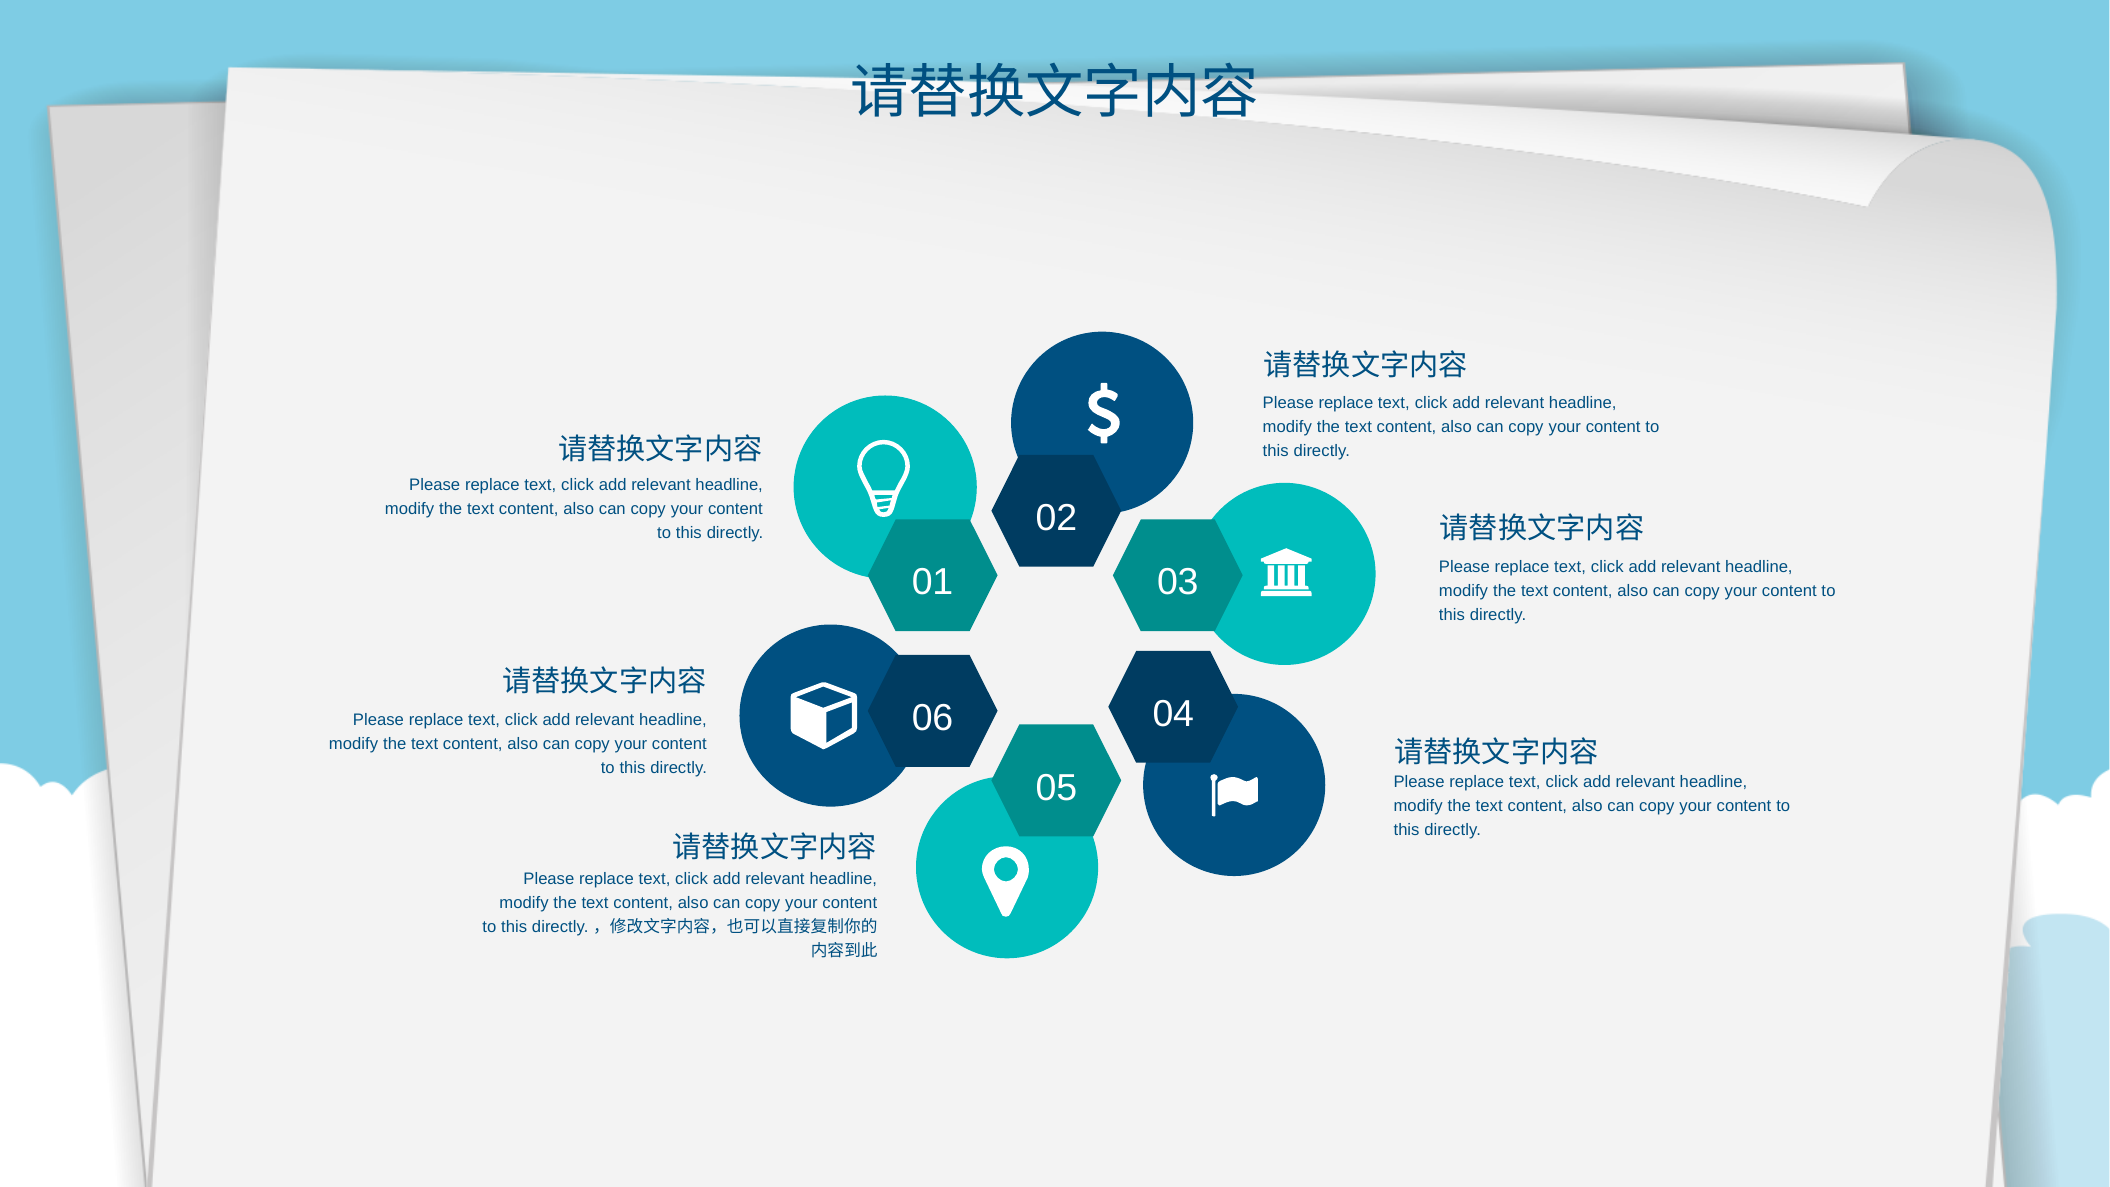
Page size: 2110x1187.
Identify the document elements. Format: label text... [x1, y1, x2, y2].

picture [0, 0, 2110, 1187]
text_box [310, 655, 708, 778]
text_box [1211, 482, 1377, 666]
text_box 05 [990, 723, 1123, 838]
text_box 请替换文字内容 [820, 32, 1289, 124]
text_box [1010, 331, 1194, 513]
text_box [1439, 502, 1839, 622]
text_box [1087, 382, 1120, 444]
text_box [1393, 726, 1794, 838]
text_box 03 [1111, 518, 1244, 633]
text_box [793, 395, 977, 577]
text_box 06 [866, 653, 999, 768]
text_box [738, 623, 906, 808]
text_box 04 [1107, 649, 1240, 764]
text_box [1142, 693, 1326, 877]
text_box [1262, 339, 1663, 459]
text_box [790, 682, 858, 750]
text_box [1260, 548, 1312, 564]
text_box 01 [866, 518, 999, 633]
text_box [366, 423, 764, 541]
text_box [480, 821, 878, 962]
text_box [1260, 565, 1312, 597]
text_box [857, 439, 910, 517]
text_box 02 [990, 453, 1123, 568]
text_box [915, 777, 1099, 959]
text_box [981, 846, 1029, 917]
text_box [1217, 777, 1258, 806]
text_box [1210, 774, 1218, 817]
